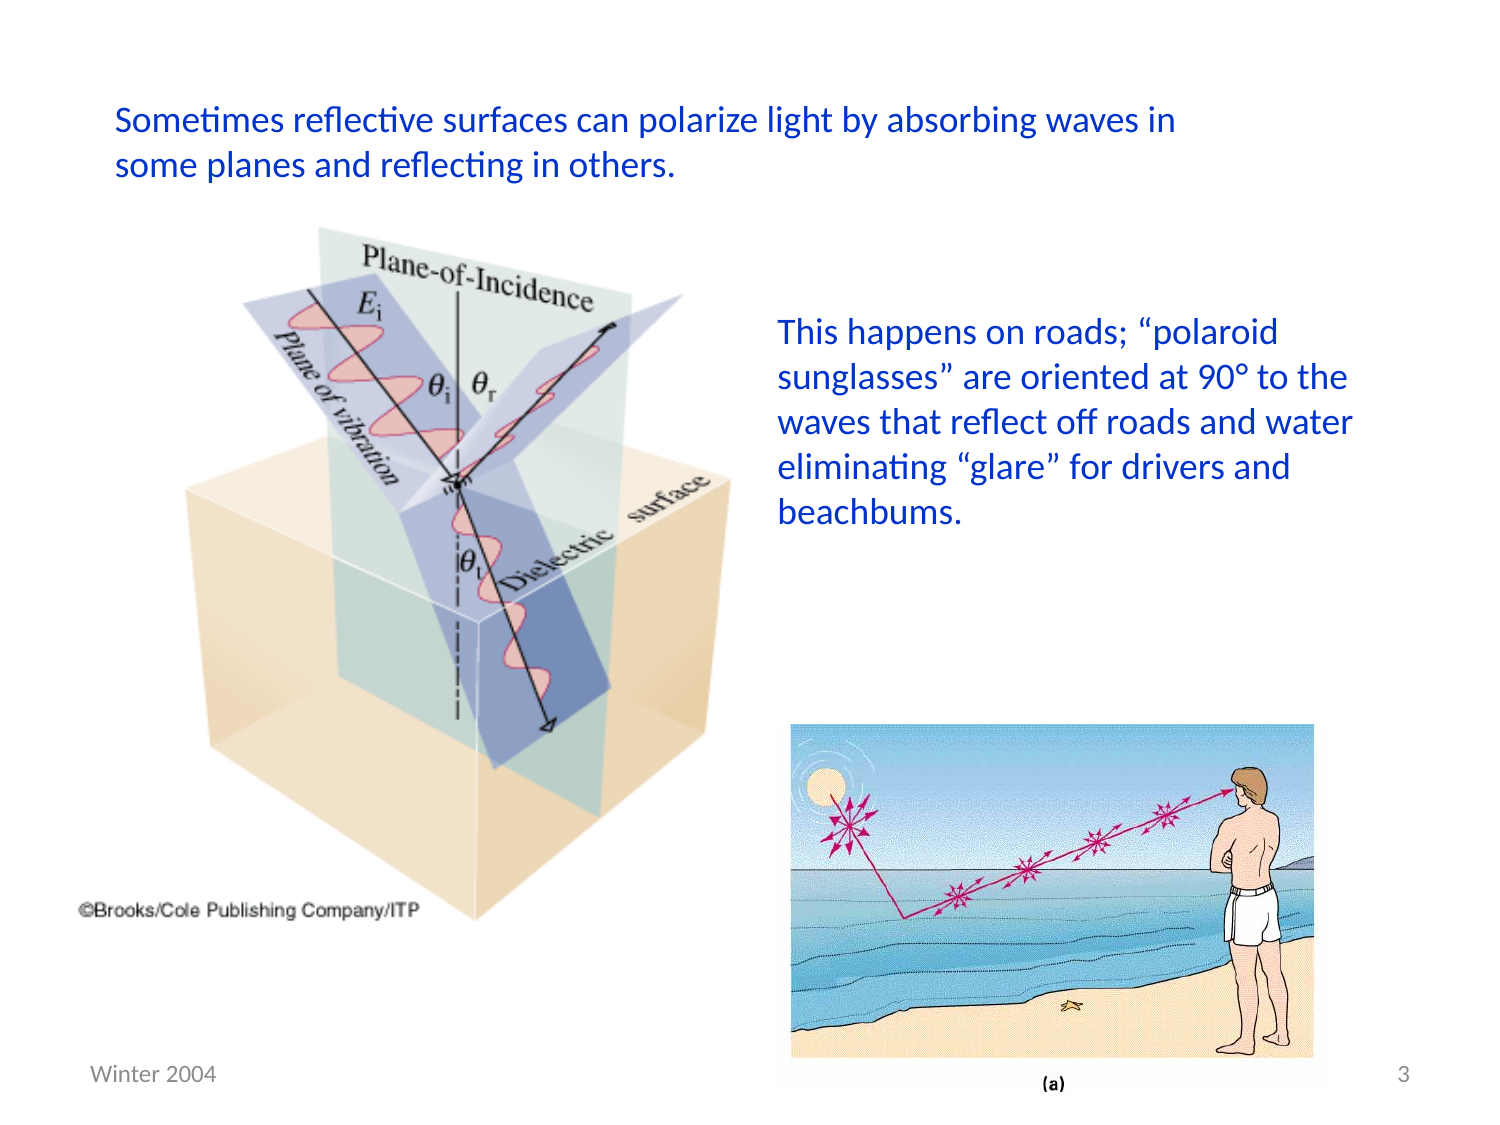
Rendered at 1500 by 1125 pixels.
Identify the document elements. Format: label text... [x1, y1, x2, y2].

text_box Sometimes reflective surfaces can polarize light by absorbing waves in some planes and reflecting in others. [99, 87, 1250, 256]
picture [74, 224, 1326, 1092]
slide_number Winter 2004 [75, 1042, 425, 1103]
text_box This happens on roads; “polaroid sunglasses” are oriented at 90° to the waves that reflect off roads and water eliminating “glare” for drivers and beachbums. [847, 299, 1438, 540]
slide_number 3 [1074, 1042, 1425, 1103]
